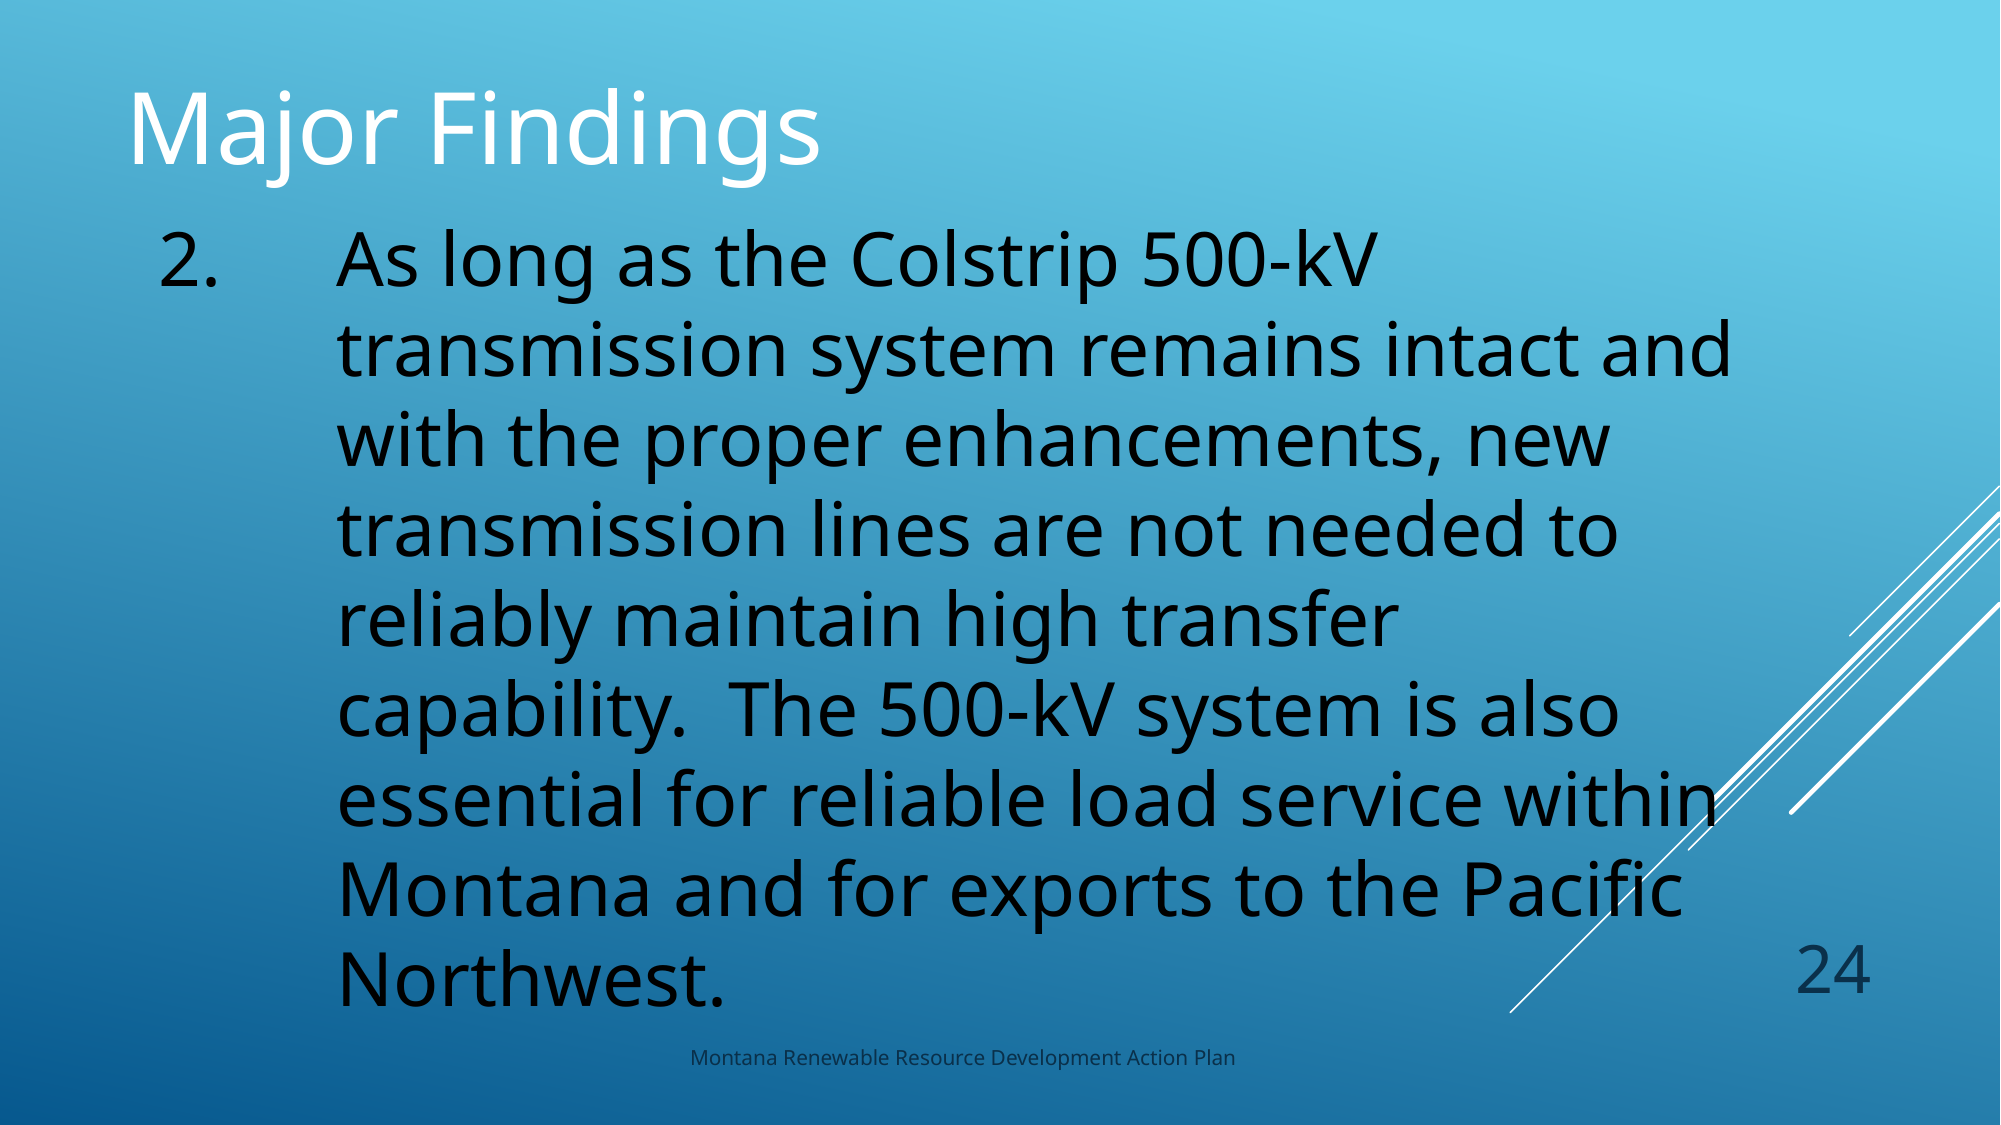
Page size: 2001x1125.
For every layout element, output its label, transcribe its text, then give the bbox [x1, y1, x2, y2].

slide_number 24 [1761, 915, 1888, 1025]
text_box Major Findings [110, 56, 1874, 192]
text_box As long as the Colstrip 500-kV transmission system remains intact and with the proper enhancements, new transmission lines are not needed to reliably maintain high transfer capability. The 500-kV system is also essential for reliable load service within Montana and for exports to the Pacific Northwest. [143, 204, 1761, 1030]
footer Montana Renewable Resource Development Action Plan [675, 1037, 1425, 1098]
